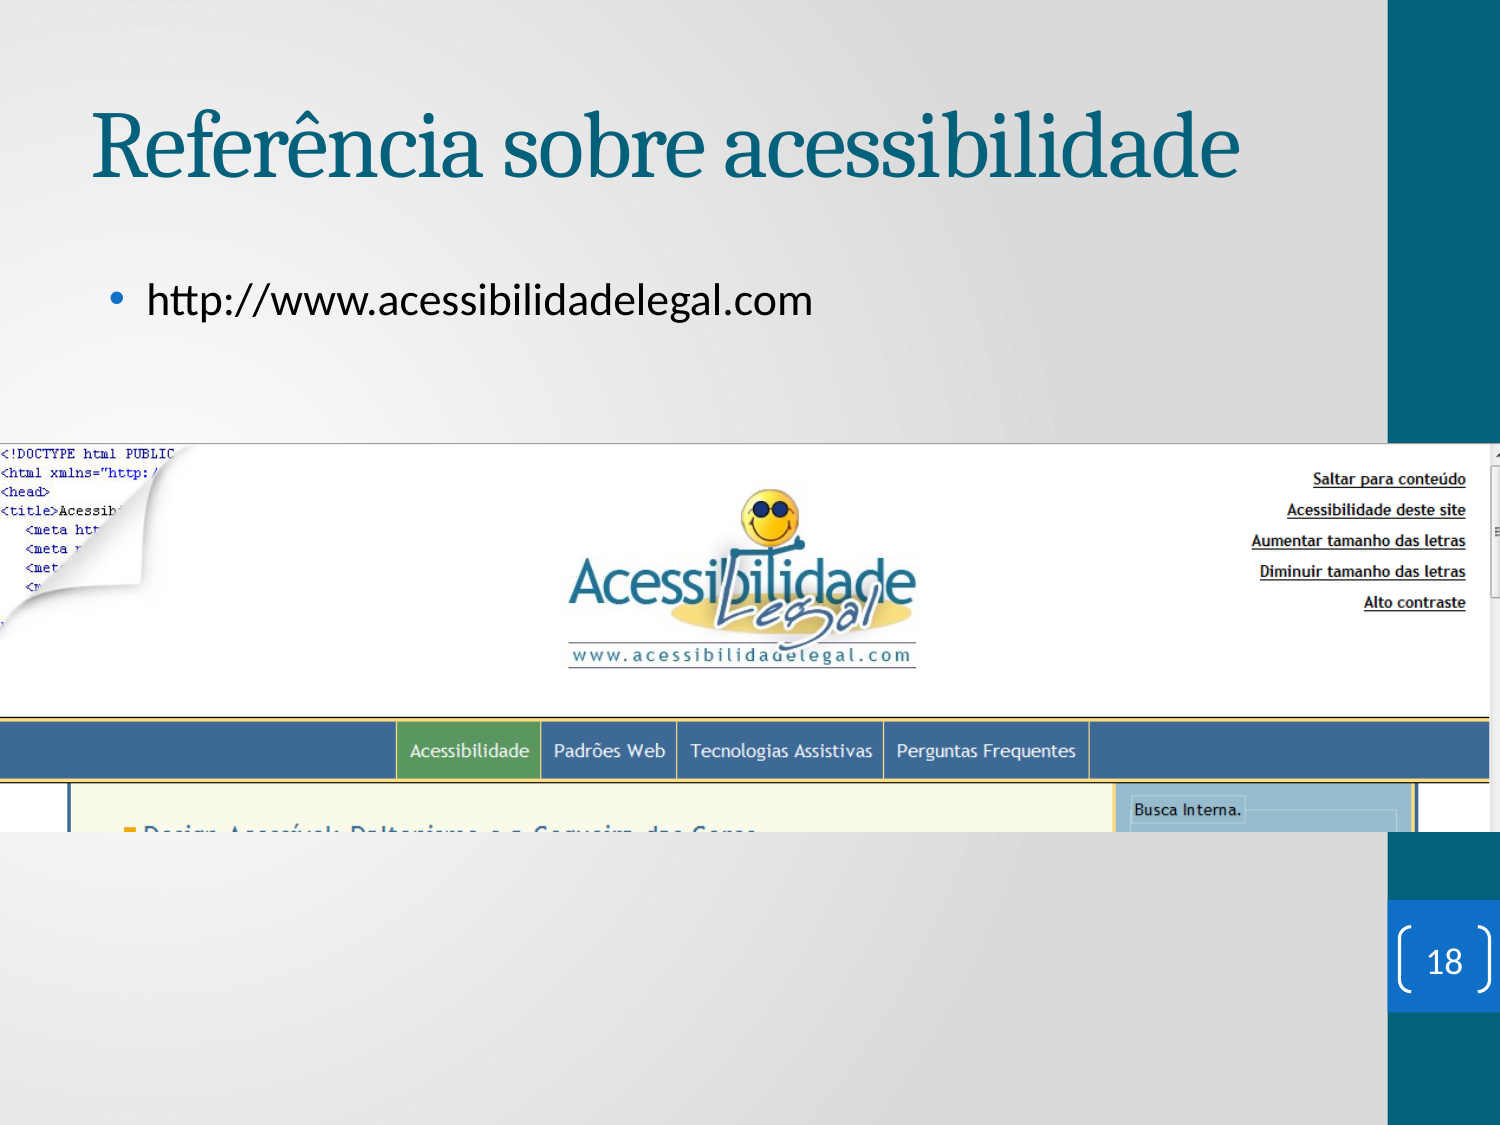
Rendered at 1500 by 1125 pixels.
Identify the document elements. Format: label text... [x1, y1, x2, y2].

list http://www.acessibilidadelegal.com [75, 262, 1325, 421]
picture [0, 442, 1500, 832]
title Referência sobre acessibilidade [75, 45, 1325, 233]
slide_number 18 [1397, 925, 1492, 994]
